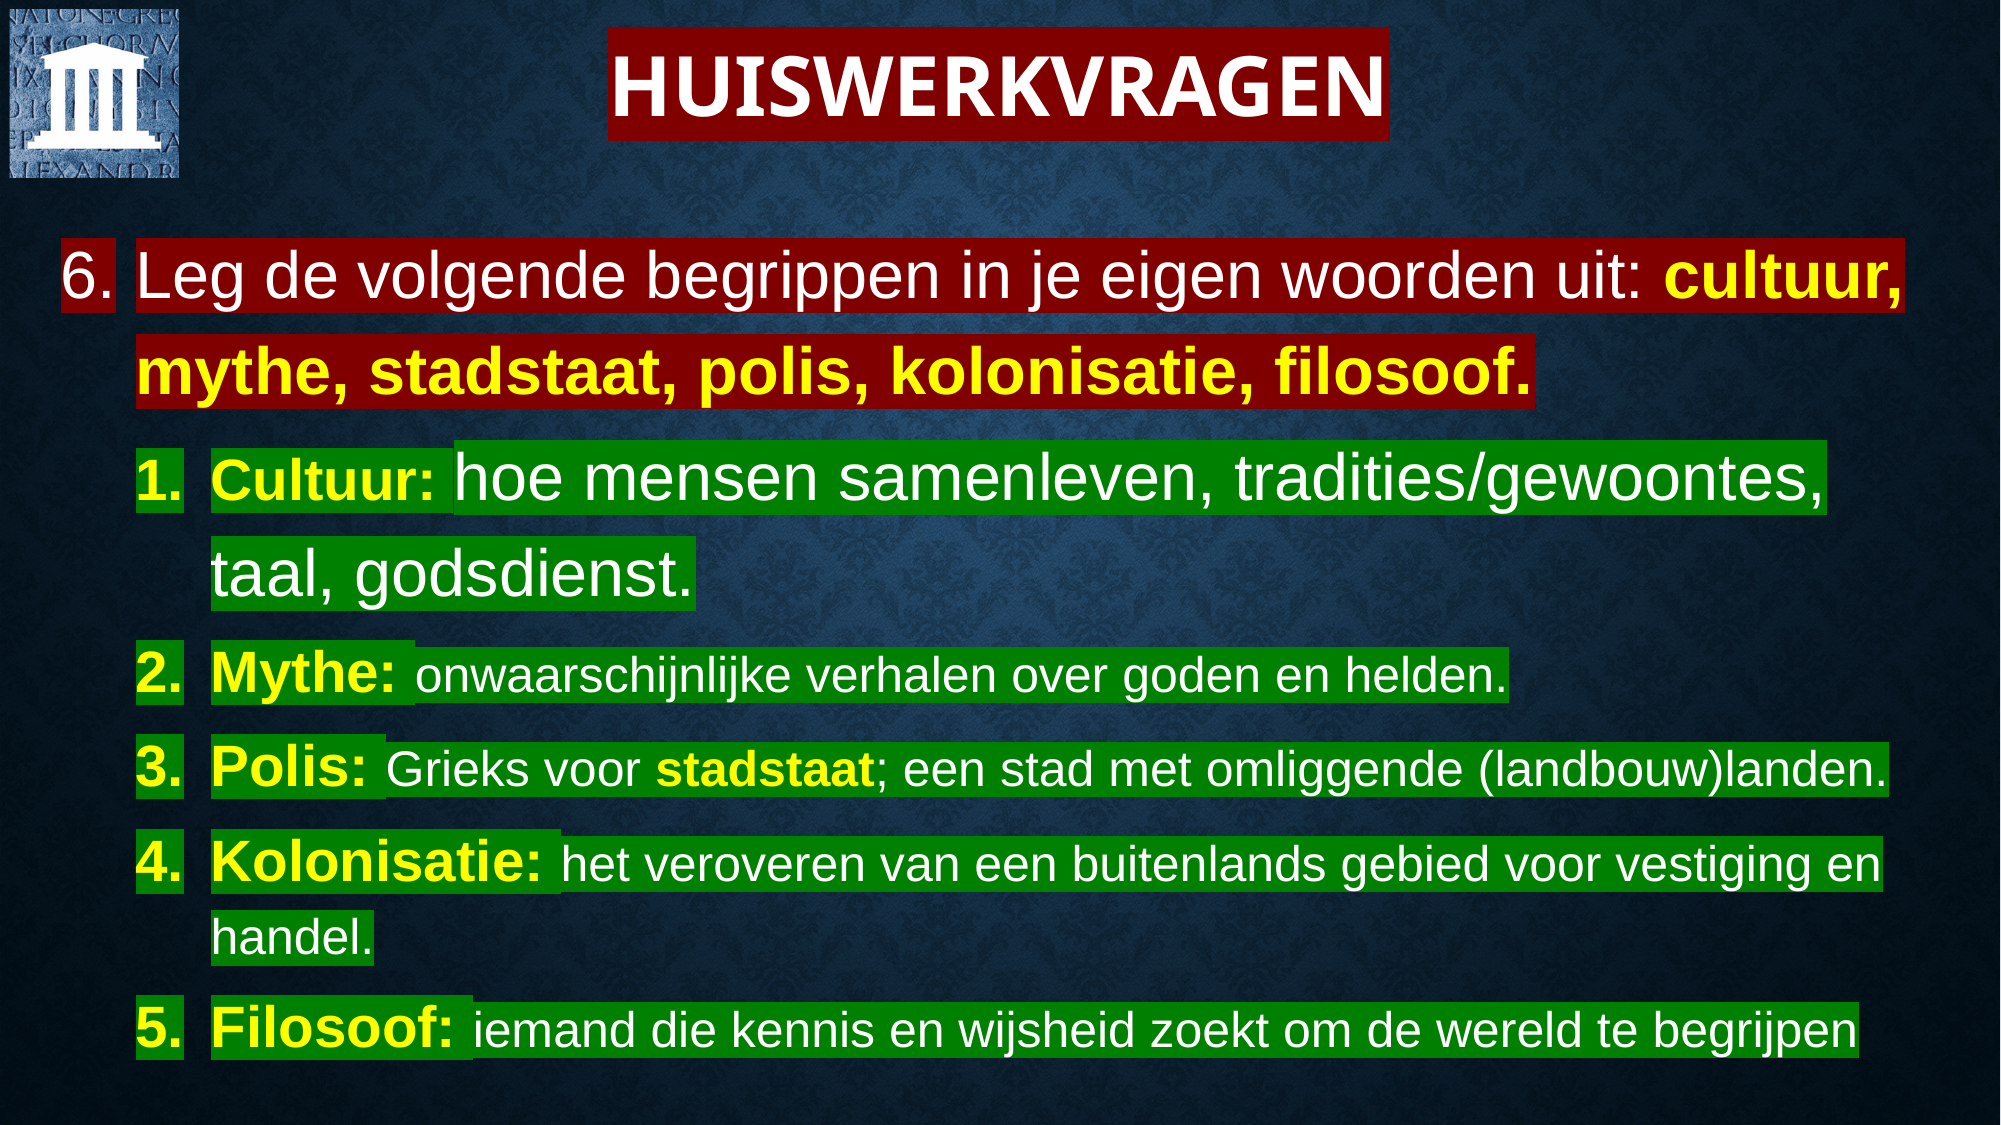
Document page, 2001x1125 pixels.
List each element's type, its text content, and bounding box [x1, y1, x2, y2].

list . . . . . Leg de volgende begrippen in je eigen woorden uit: cultuur, mythe, stadstaat, polis, kolonisatie, filosoof. Cultuur: hoe mensen samenleven, tradities/gewoontes, taal, godsdienst. Mythe: onwaarschijnlijke verhalen over goden en helden. Polis: Grieks voor stadstaat; een stad met omliggende (landbouw)landen. Kolonisatie: het veroveren van een buitenlands gebied voor vestiging en handel. Filosoof: iemand die kennis en wijsheid zoekt om de wereld te begrijpen [45, 89, 1981, 917]
title Huiswerkvragen [149, 0, 1849, 89]
picture [9, 8, 180, 179]
